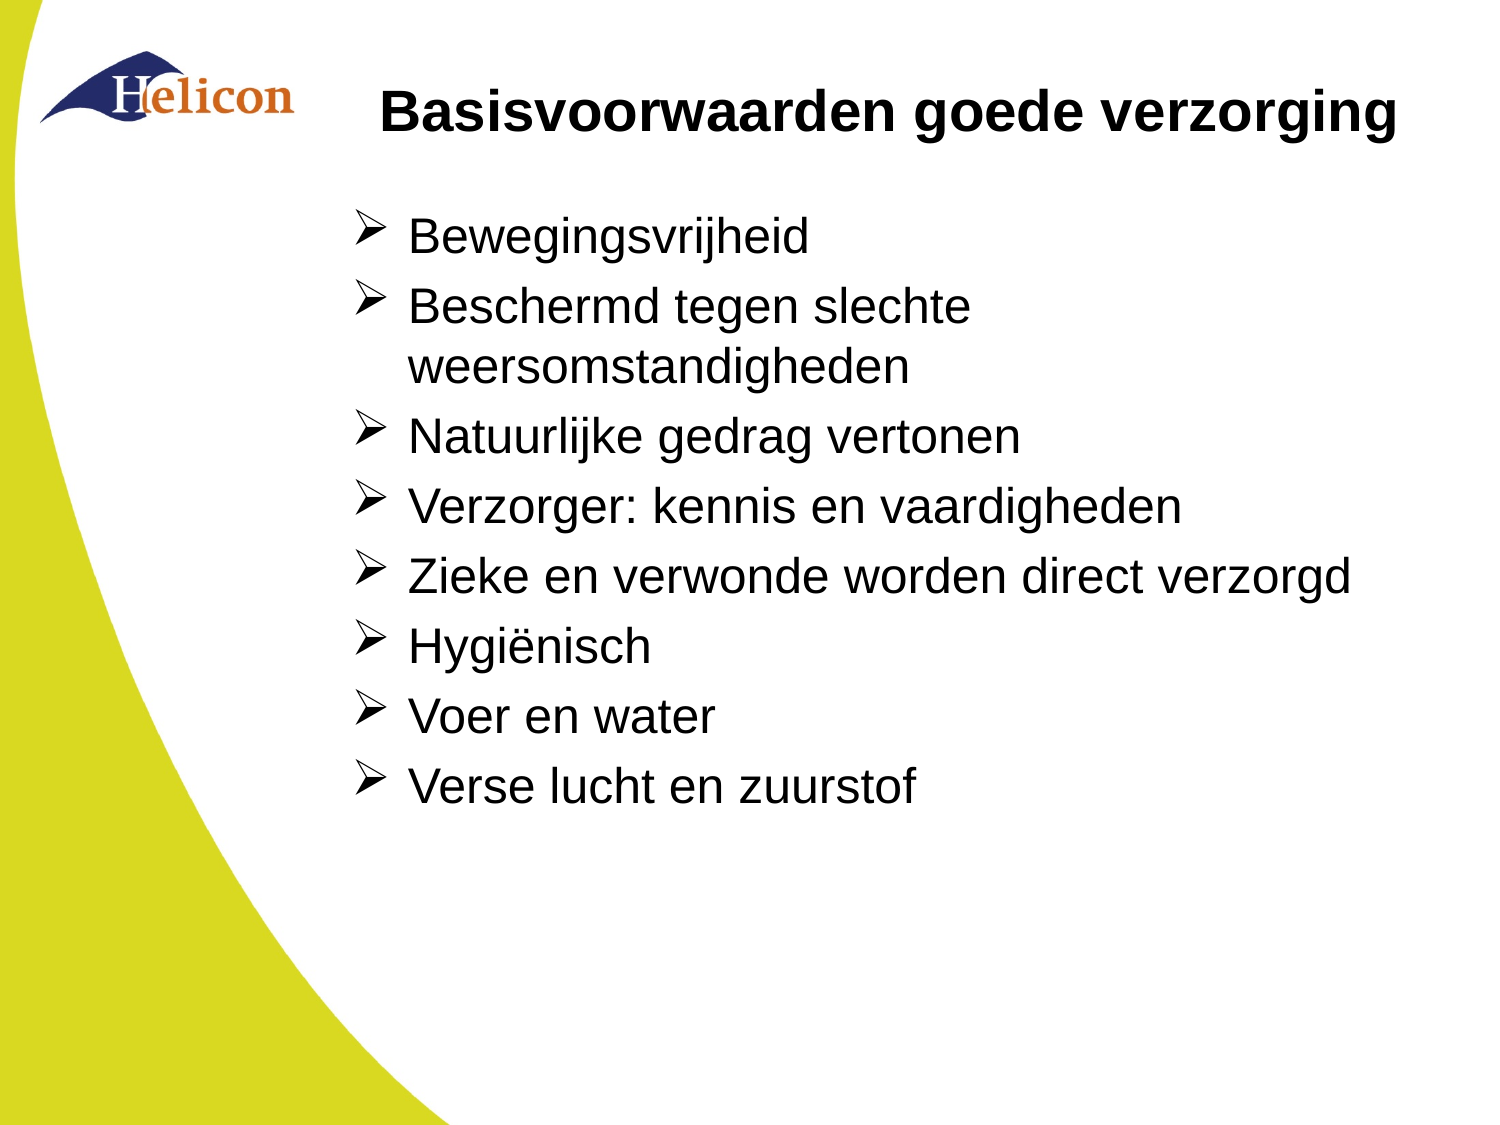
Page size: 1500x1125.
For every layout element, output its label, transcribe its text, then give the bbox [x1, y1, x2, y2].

list Bewegingsvrijheid Beschermd tegen slechte weersomstandigheden Natuurlijke gedrag vertonen Verzorger: kennis en vaardigheden Zieke en verwonde worden direct verzorgd Hygiënisch Voer en water Verse lucht en zuurstof [336, 196, 1425, 1005]
picture [0, 0, 1500, 1125]
title Basisvoorwaarden goede verzorging [324, 54, 1415, 161]
